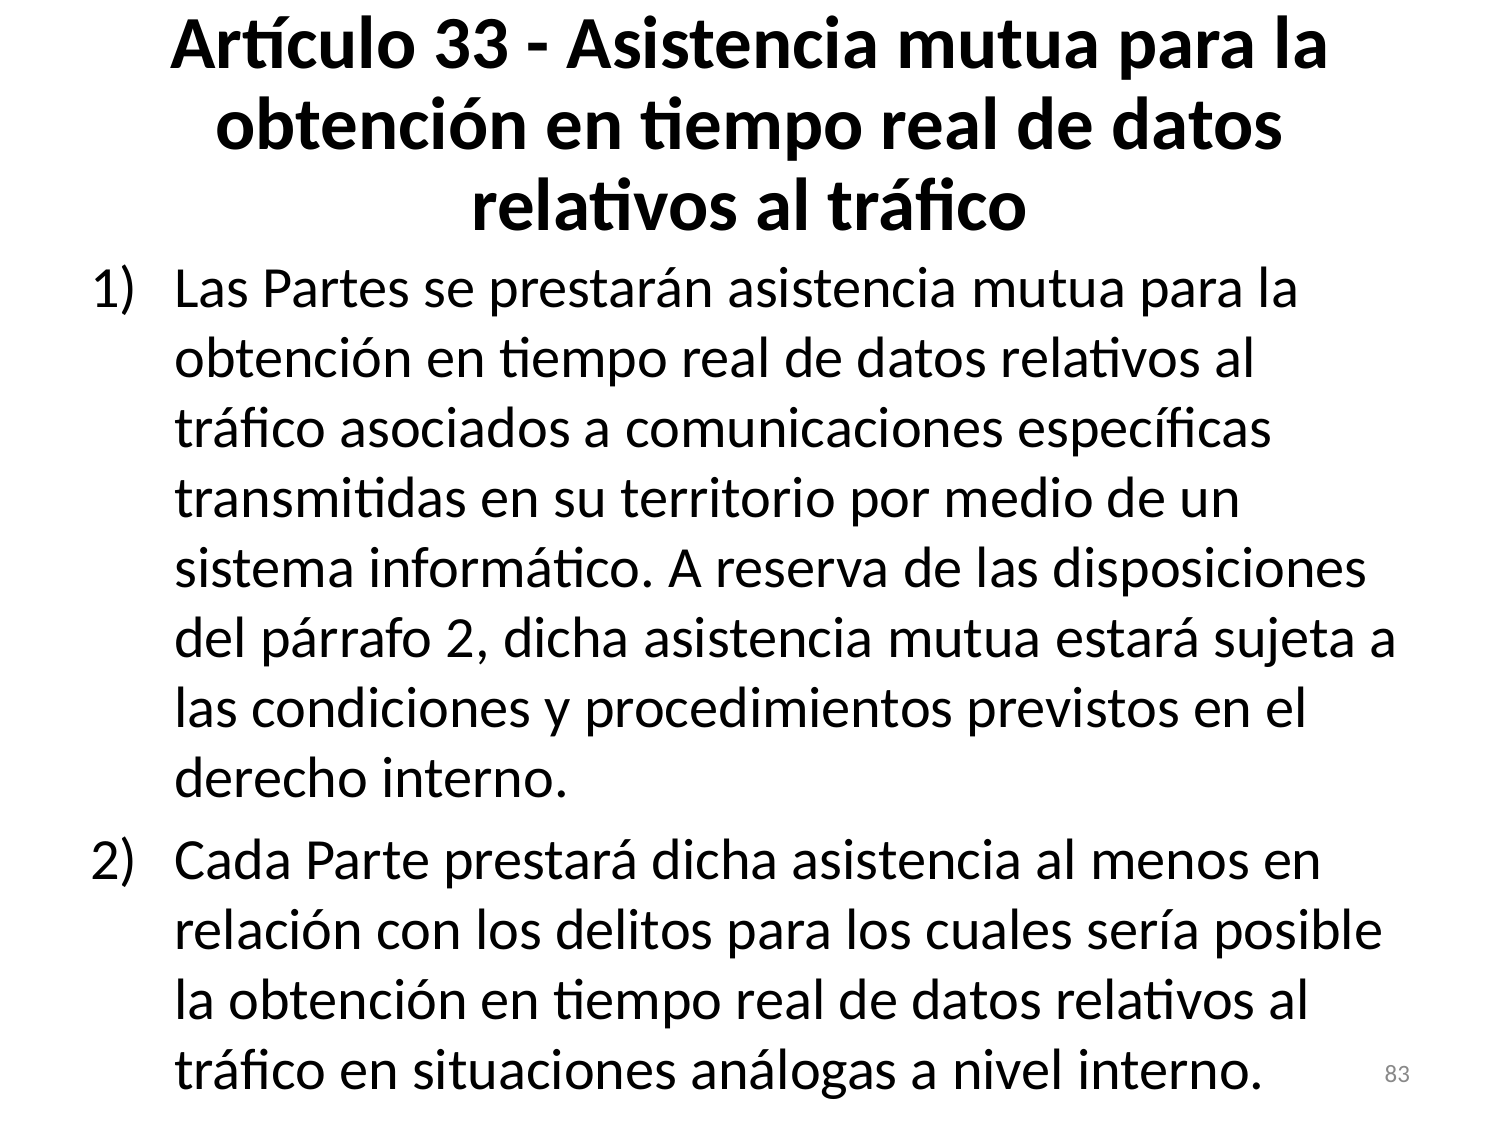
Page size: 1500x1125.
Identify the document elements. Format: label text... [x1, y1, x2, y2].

slide_number 83 [1074, 1042, 1425, 1103]
list Las Partes se prestarán asistencia mutua para la obtención en tiempo real de datos relativos al tráfico asociados a comunicaciones específicas transmitidas en su territorio por medio de un sistema informático. A reserva de las disposiciones del párrafo 2, dicha asistencia mutua estará sujeta a las condiciones y procedimientos previstos en el derecho interno. Cada Parte prestará dicha asistencia al menos en relación con los delitos para los cuales sería posible la obtención en tiempo real de datos relativos al tráfico en situaciones análogas a nivel interno. [75, 242, 1425, 1007]
title Artículo 33 - Asistencia mutua para la obtención en tiempo real de datos relativos al tráfico [75, 45, 1425, 206]
